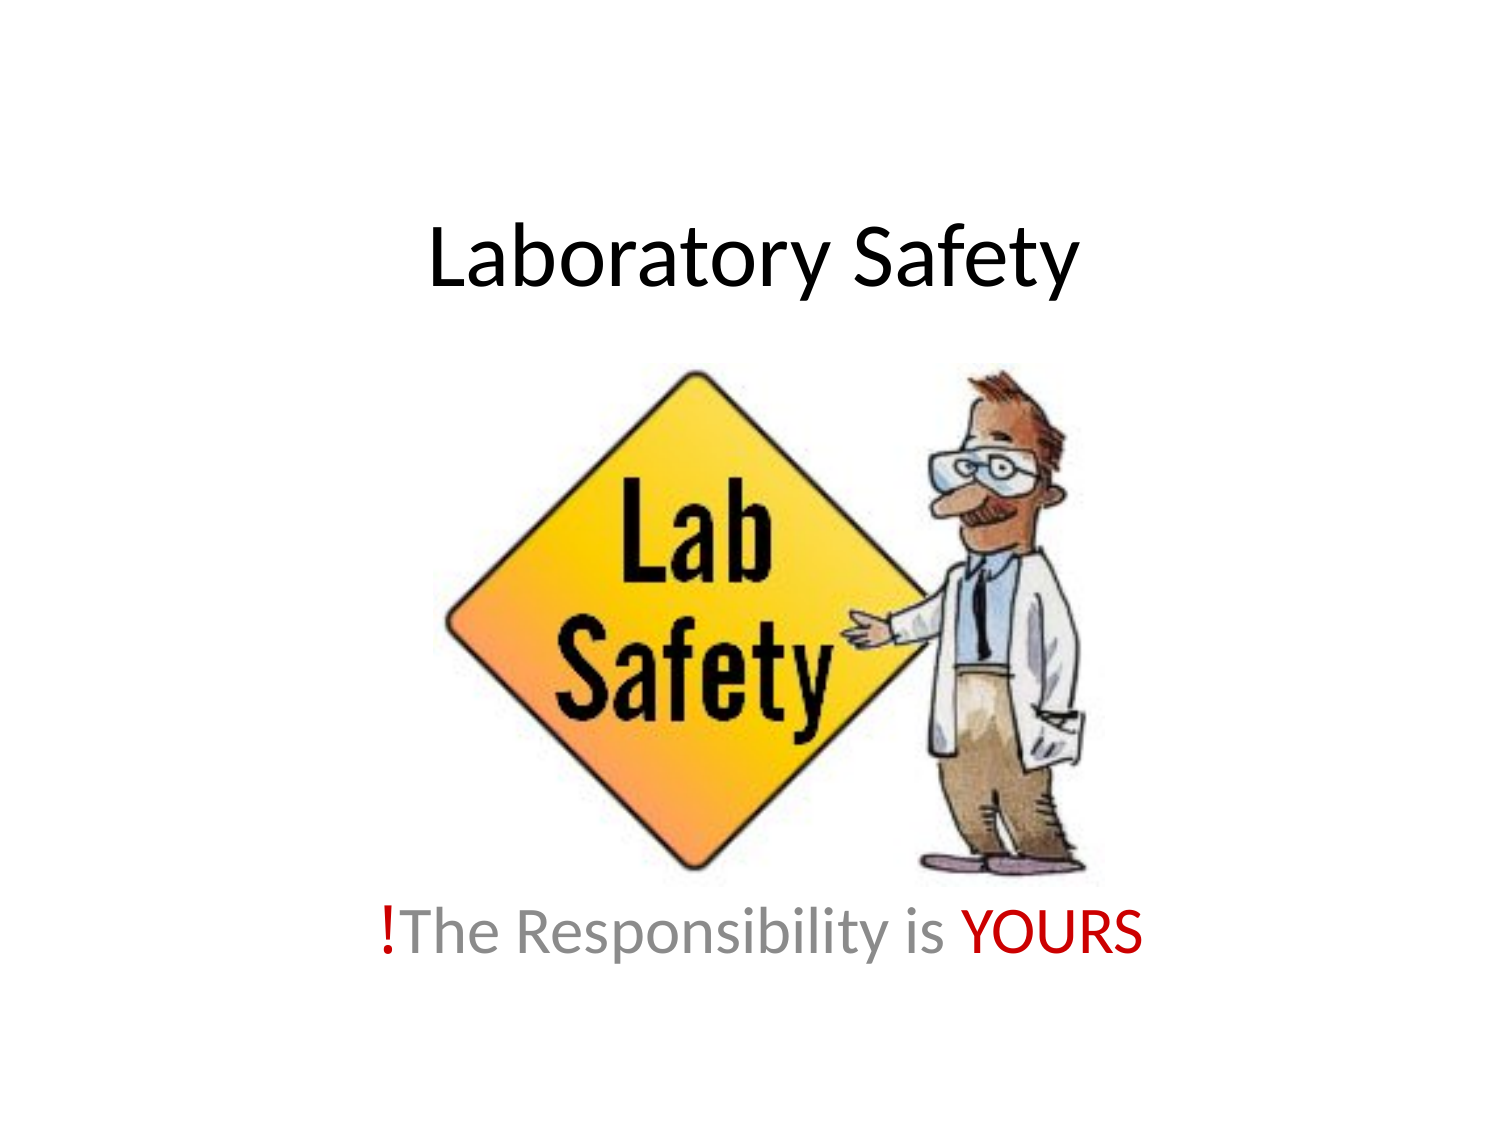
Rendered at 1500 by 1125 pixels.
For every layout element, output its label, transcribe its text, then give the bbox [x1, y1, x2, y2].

title Laboratory Safety [117, 128, 1393, 370]
picture [433, 362, 1106, 887]
subtitle The Responsibility is YOURS! [234, 878, 1285, 1027]
